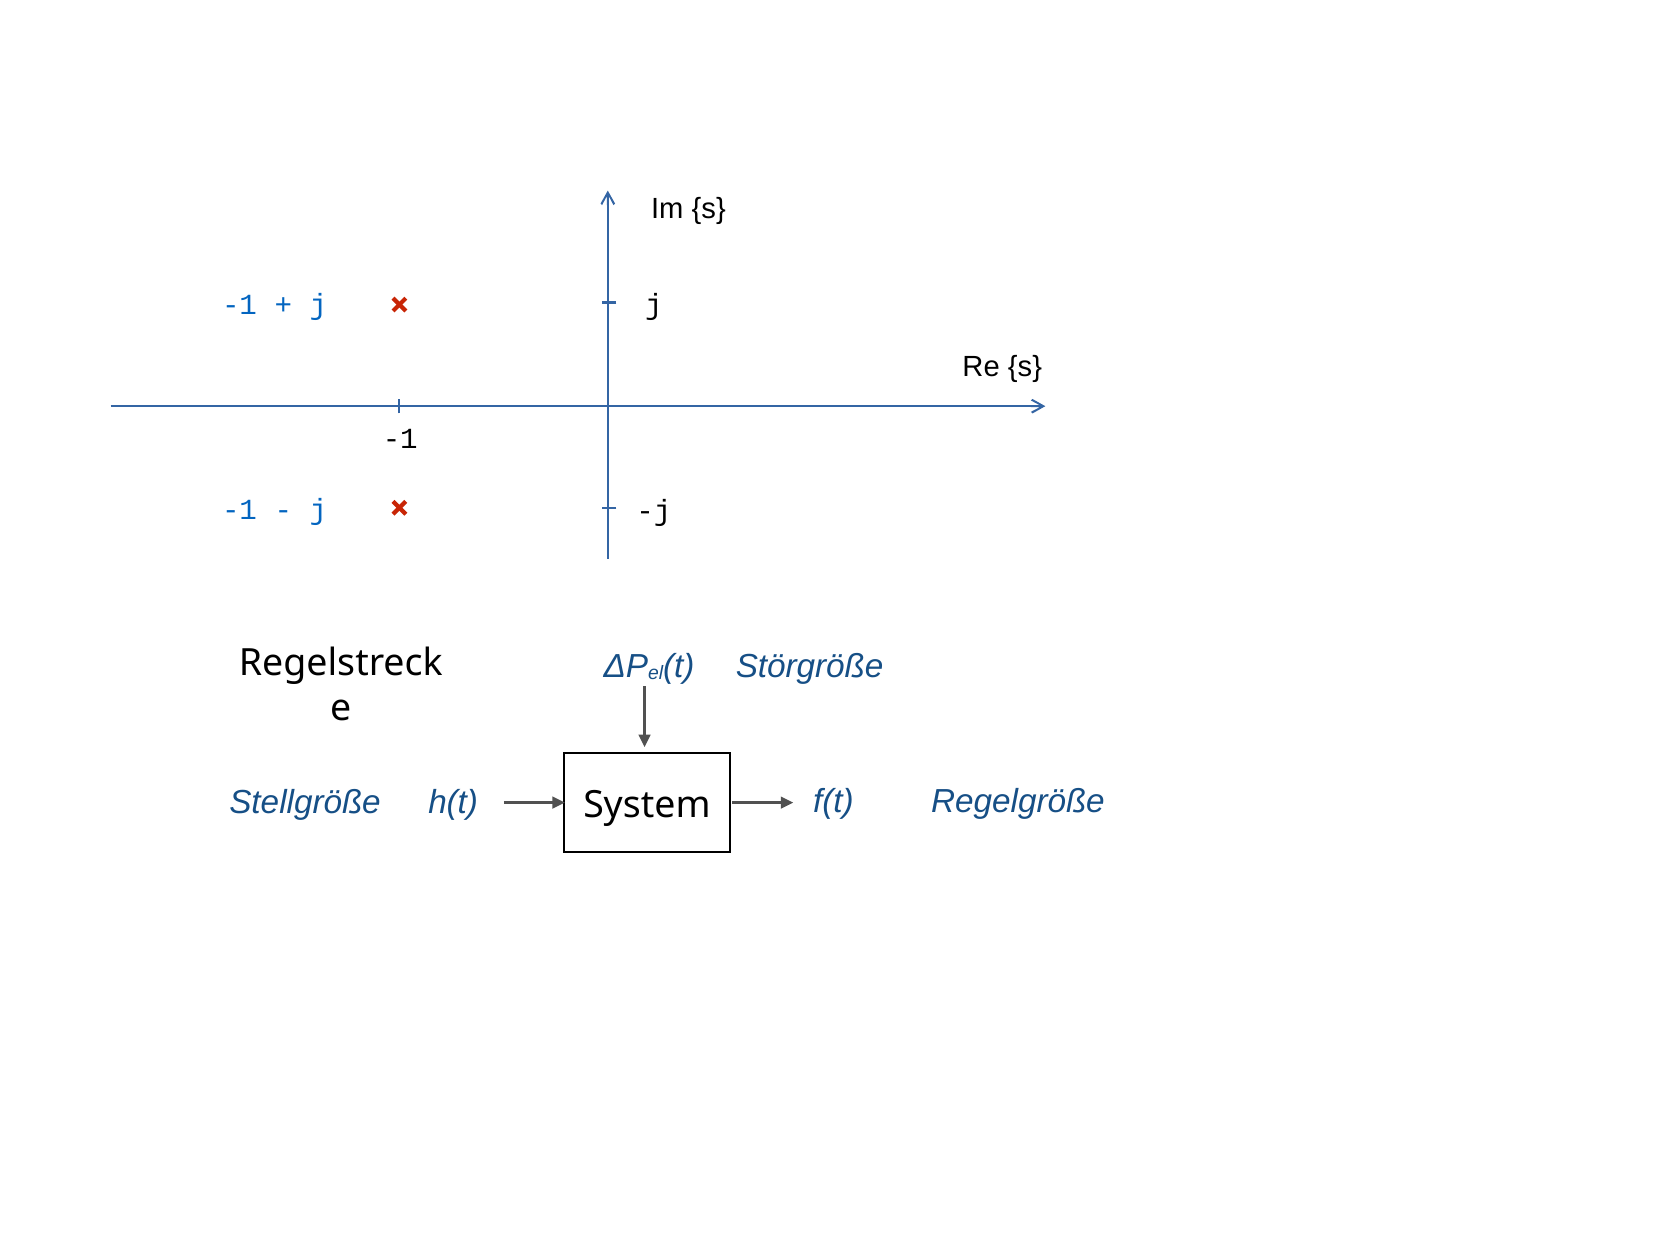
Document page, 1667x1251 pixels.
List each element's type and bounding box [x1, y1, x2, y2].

text_box [644, 285, 663, 321]
text_box [588, 637, 936, 747]
text_box [382, 419, 419, 455]
text_box [636, 491, 672, 527]
text_box [950, 334, 1055, 395]
text_box [226, 646, 456, 720]
text_box [732, 773, 886, 833]
text_box [221, 285, 328, 321]
text_box [179, 773, 548, 858]
text_box [393, 298, 406, 311]
text_box [503, 752, 731, 853]
text_box [393, 501, 406, 515]
text_box [636, 177, 741, 238]
text_box [891, 773, 1145, 833]
text_box [221, 490, 328, 526]
text_box [110, 190, 1046, 559]
